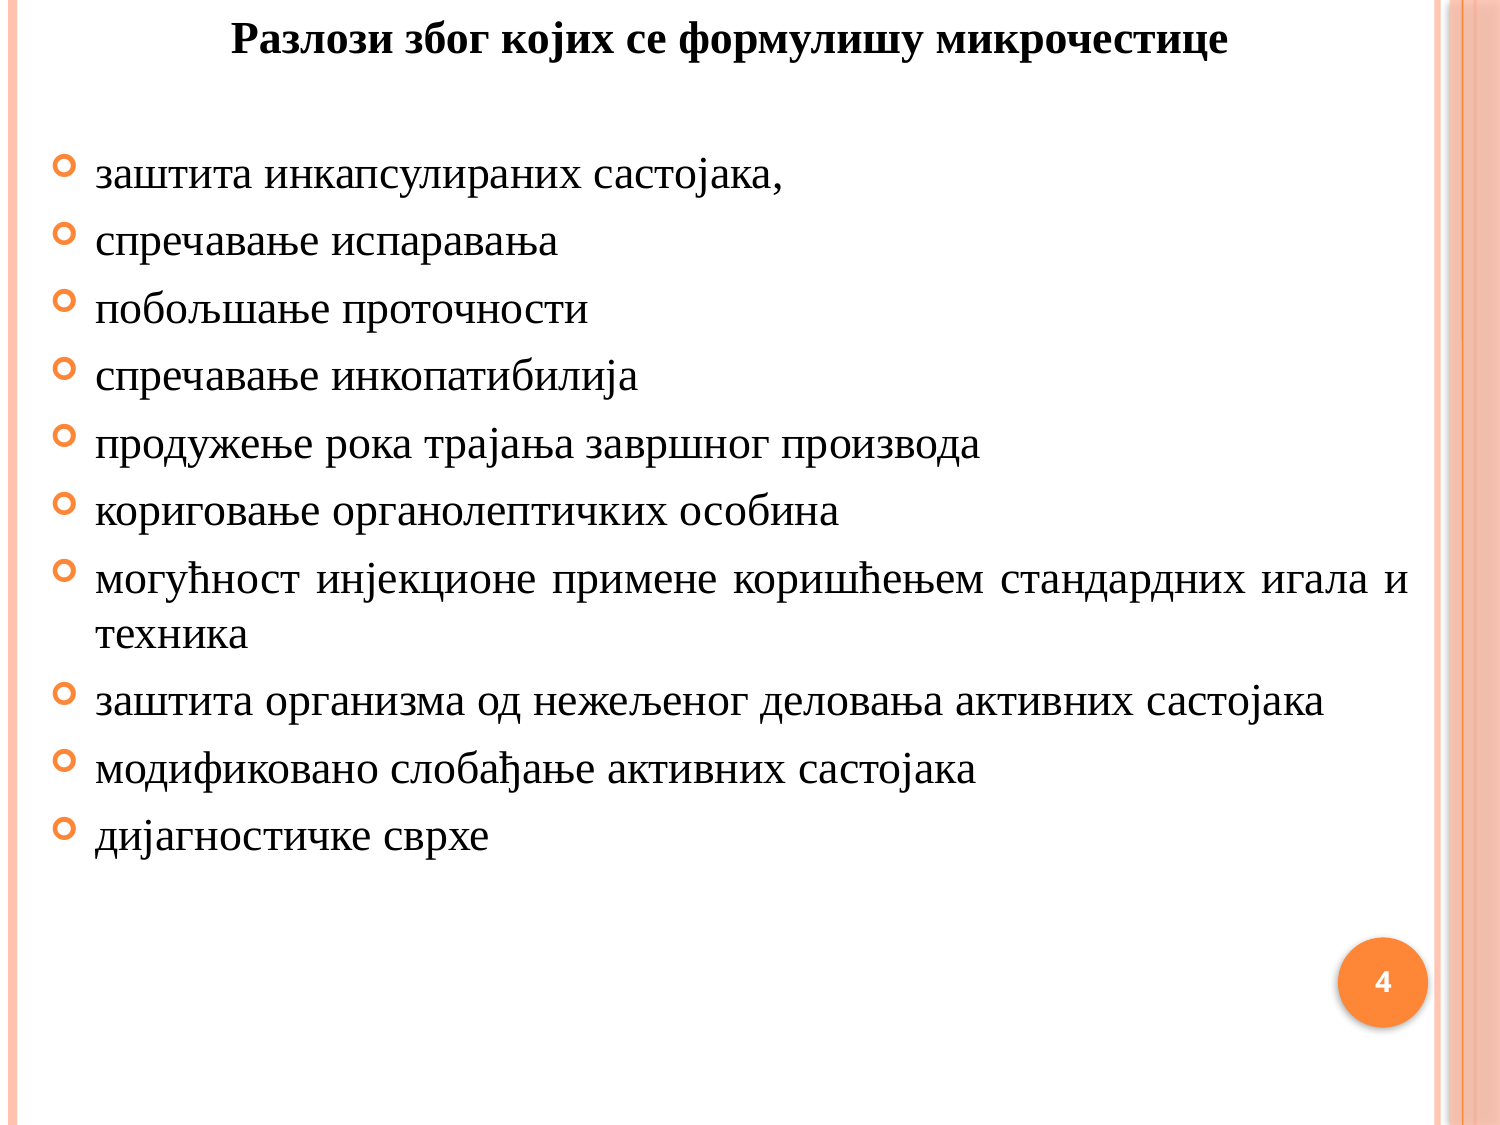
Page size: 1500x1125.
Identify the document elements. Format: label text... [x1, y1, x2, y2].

slide_number 4 [1426, 940, 1434, 1026]
list Разлози због којих се формулишу микрочестице заштитa инкапсулираних састојака, спречавање испаравања побољшање проточности спречавање инкопатибилија продужење рока трајања завршног производа кориговање органолептичких особина могућност инјекционе примене коришћењем стандардних игала и техника заштита организма од нежељеног деловања активних састојака модификовано слобађање активних састојака дијагностичке сврхе [34, 0, 1426, 1125]
